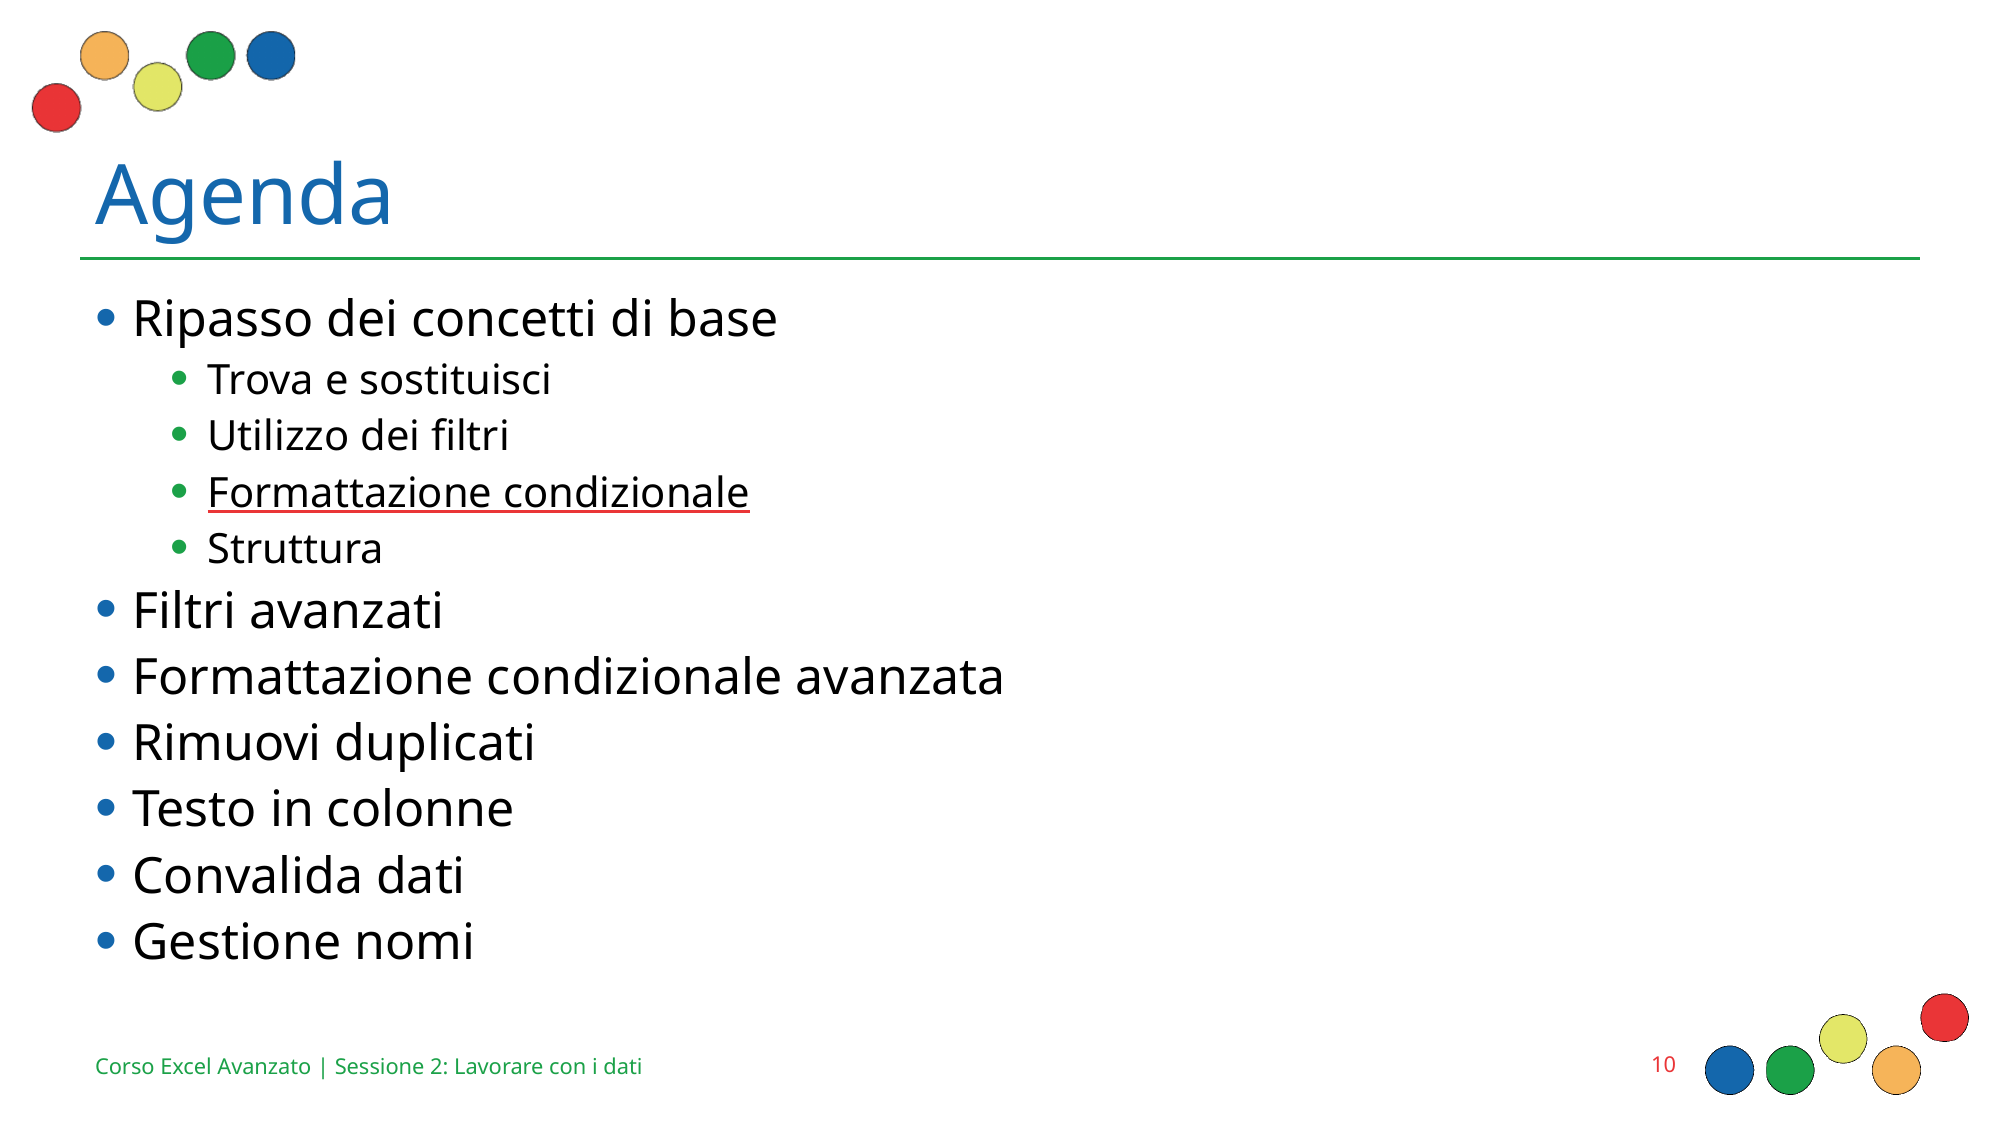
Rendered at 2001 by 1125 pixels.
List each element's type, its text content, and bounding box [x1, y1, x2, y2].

title Agenda [80, 123, 1920, 259]
picture [29, 30, 295, 135]
footer Corso Excel Avanzato | Sessione 2: Lavorare con i dati [80, 1035, 1571, 1096]
list Ripasso dei concetti di base Trova e sostituisci Utilizzo dei filtri Formattazione condizionale Struttura Filtri avanzati Formattazione condizionale avanzata Rimuovi duplicati Testo in colonne Convalida dati Gestione nomi [80, 278, 1920, 1011]
picture [1704, 990, 1971, 1096]
slide_number 10 [1583, 1035, 1692, 1096]
